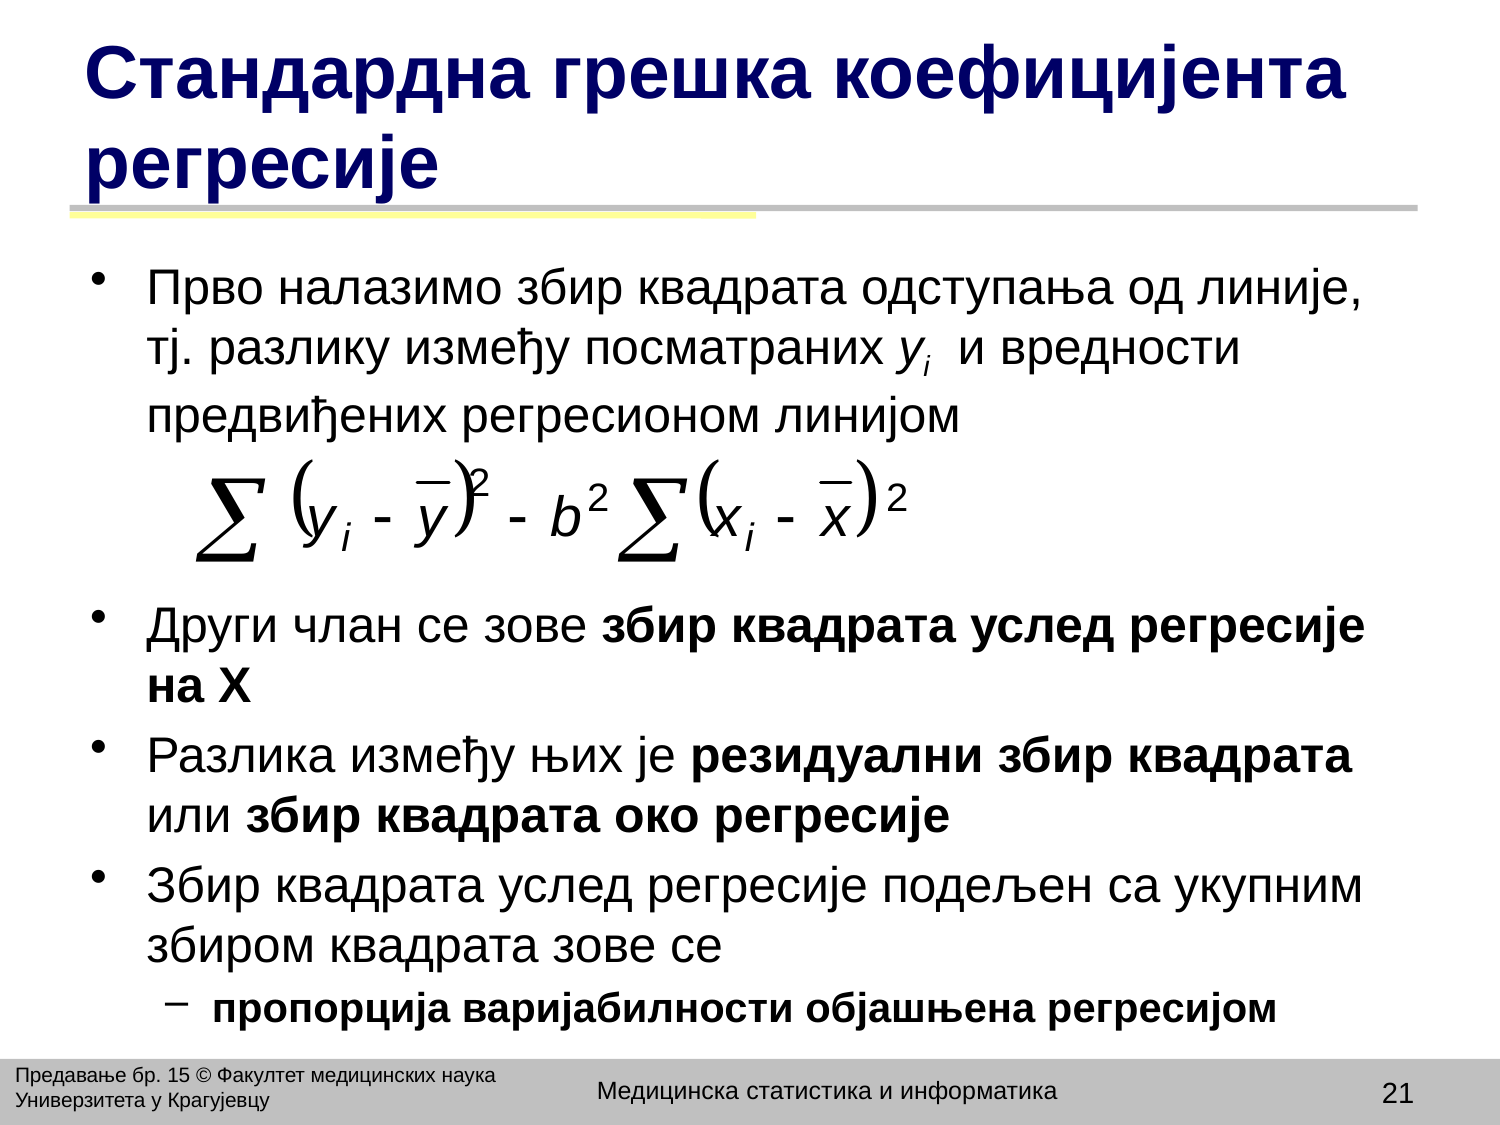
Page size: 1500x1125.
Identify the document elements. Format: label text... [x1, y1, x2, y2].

slide_number 21 [1164, 1066, 1430, 1125]
list Прво налазимо збир квадрата одступања од линије, тј. разлику између посматраних yi и вредности предвиђених регресионом линијом Други члан се зове збир квадрата услед регресије на X Разлика између њих је резидуални збир квадрата или збир квадрата око регресије Збир квадрата услед регресије подељен са укупним збиром квадрата зове се пропорција варијабилности објашњена регресијом [74, 540, 1426, 1023]
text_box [185, 451, 925, 577]
list Прво налазимо збир квадрата одступања од линије, тј. разлику између посматраних yi и вредности предвиђених регресионом линијом Други члан се зове збир квадрата услед регресије на X Разлика између њих је резидуални збир квадрата или збир квадрата око регресије Збир квадрата услед регресије подељен са укупним збиром квадрата зове се пропорција варијабилности објашњена регресијом [74, 246, 1426, 539]
title Стандардна грешка коефицијента регресије [69, 19, 1426, 208]
slide_number Предавање бр. 15 © Факултет медицинских наука Универзитета у Крагујевцу [0, 1053, 616, 1108]
footer Медицинска статистика и информатика [512, 1066, 1144, 1125]
